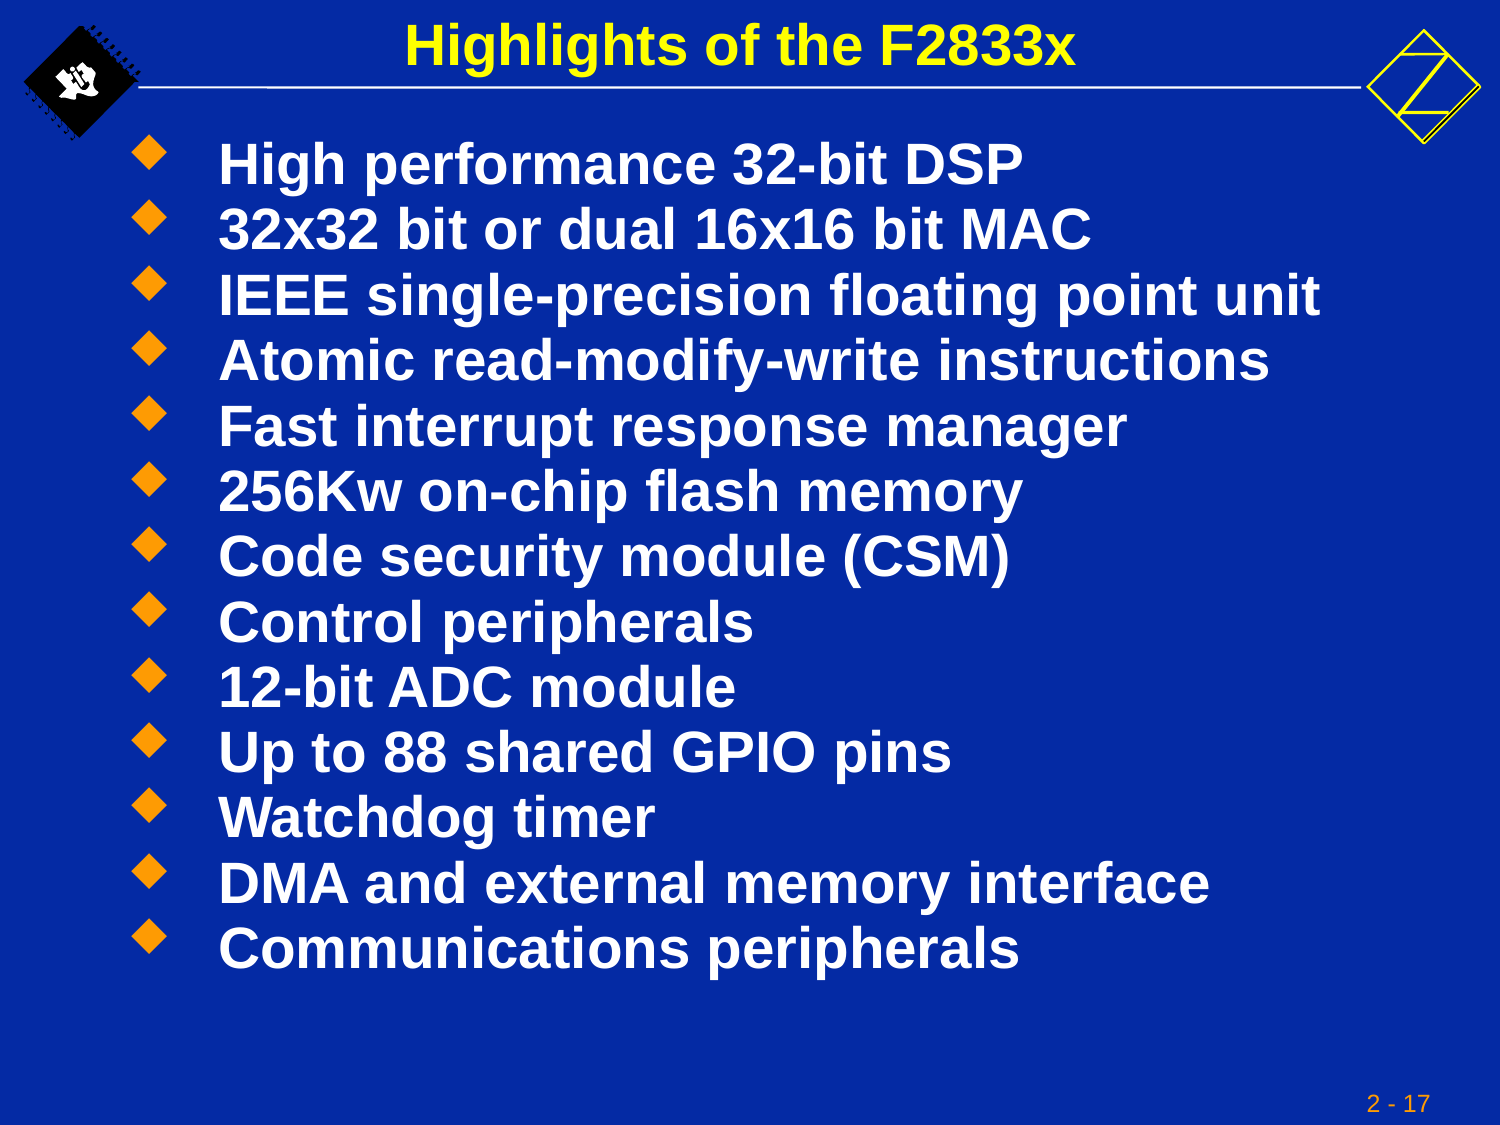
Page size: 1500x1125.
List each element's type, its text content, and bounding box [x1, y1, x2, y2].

list High performance 32-bit DSP 32x32 bit or dual 16x16 bit MAC IEEE single-precision floating point unit Atomic read-modify-write instructions Fast interrupt response manager 256Kw on-chip flash memory Code security module (CSM) Control peripherals 12-bit ADC module Up to 88 shared GPIO pins Watchdog timer DMA and external memory interface Communications peripherals [112, 143, 1454, 1042]
text_box Highlights of the F2833x [389, 12, 1094, 84]
